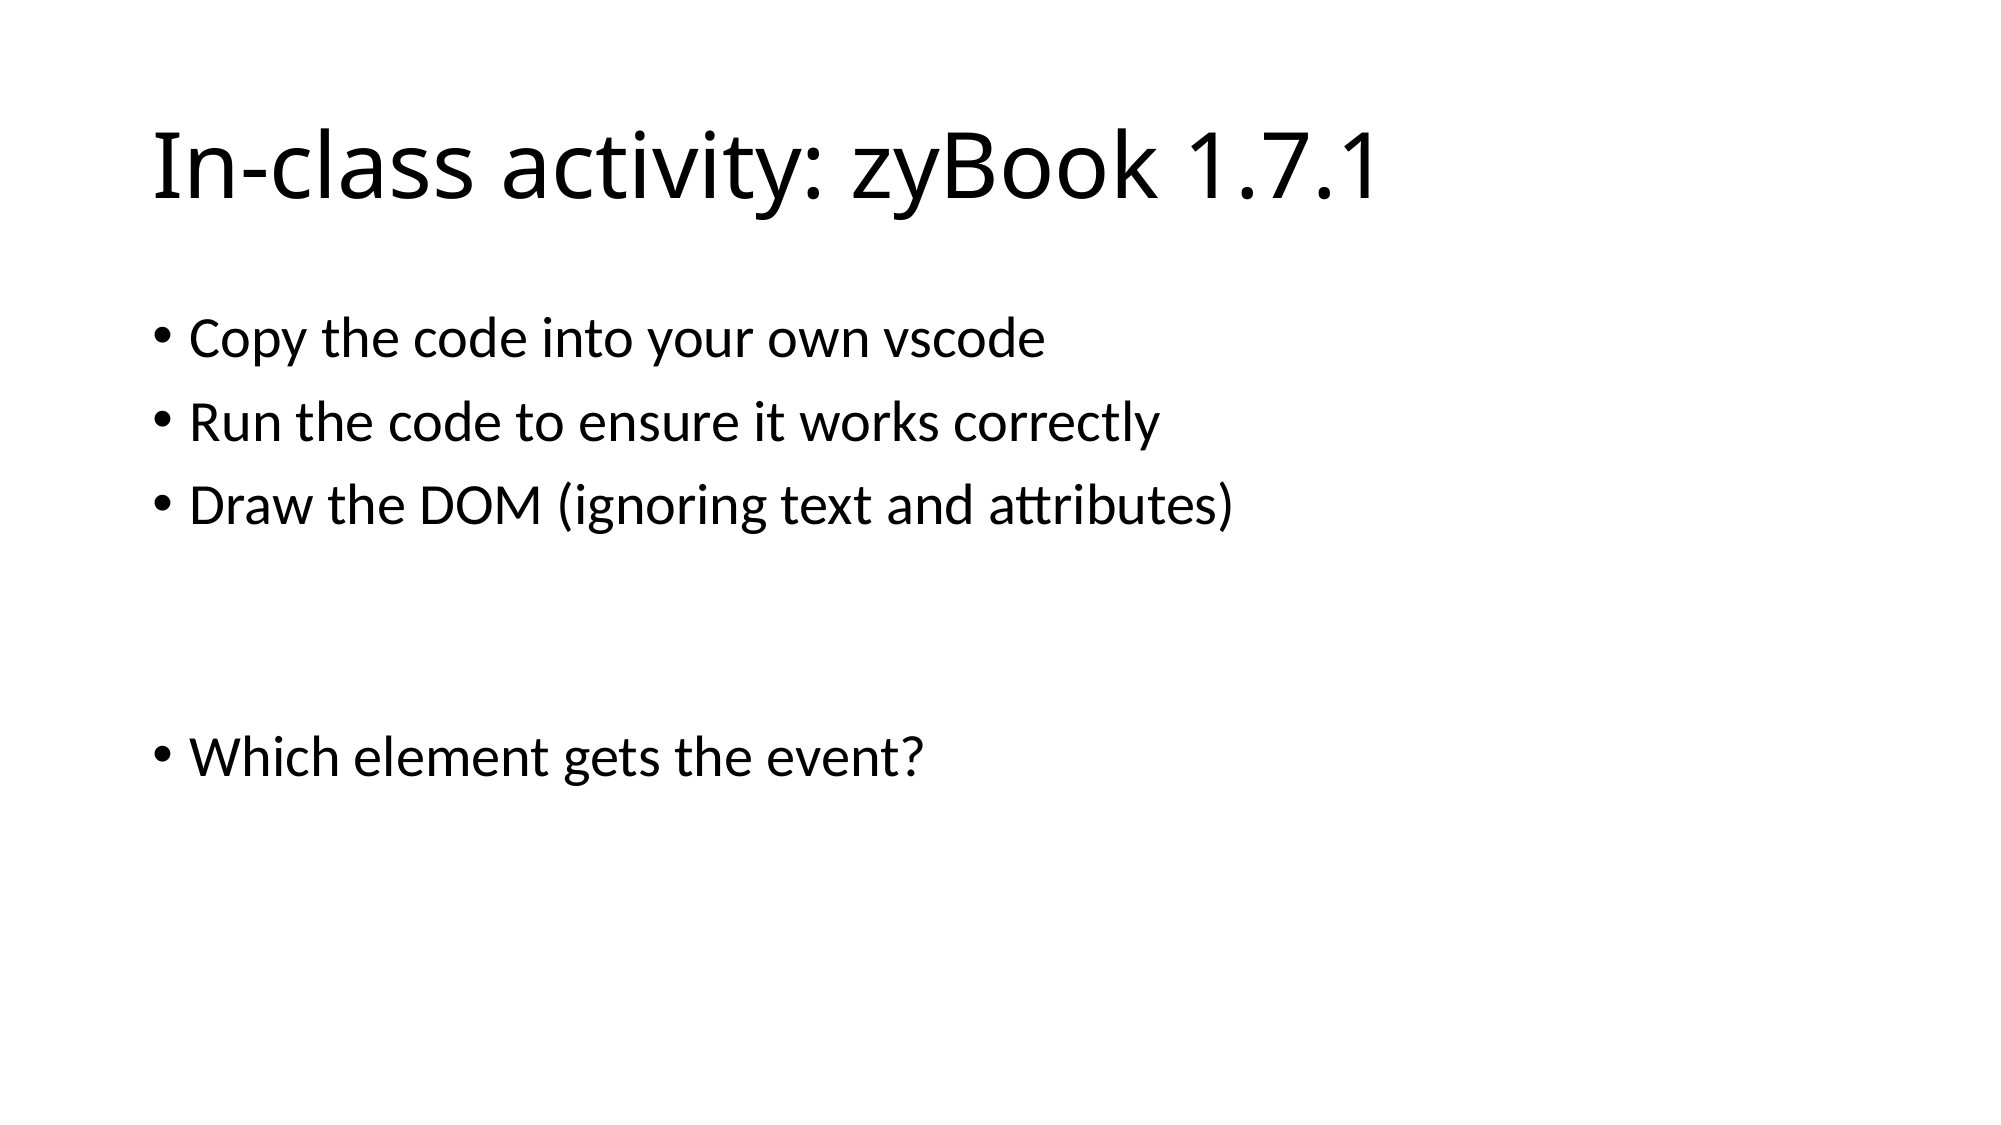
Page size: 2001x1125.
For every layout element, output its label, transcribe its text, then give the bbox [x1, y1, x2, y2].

list Copy the code into your own vscode Run the code to ensure it works correctly Draw the DOM (ignoring text and attributes) Which element gets the event? [137, 299, 1863, 1014]
title In-class activity: zyBook 1.7.1 [137, 59, 1863, 278]
